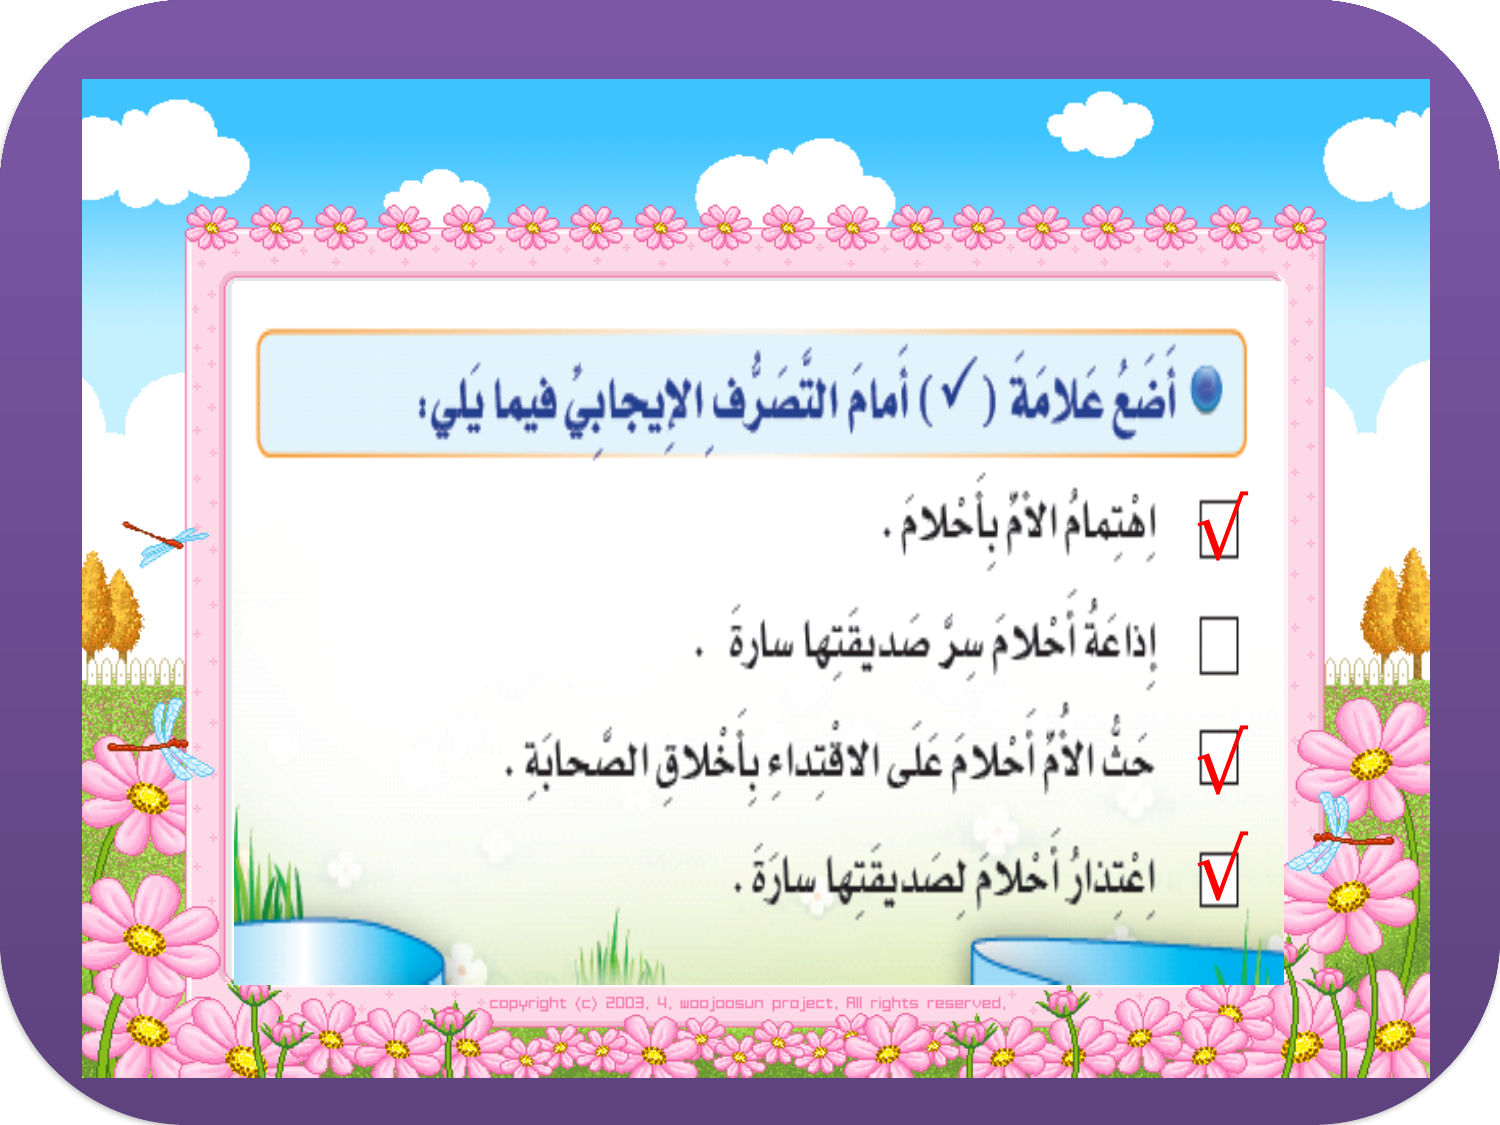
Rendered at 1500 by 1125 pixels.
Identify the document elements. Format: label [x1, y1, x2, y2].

picture [81, 79, 1430, 1079]
text_box [0, 0, 1500, 1125]
